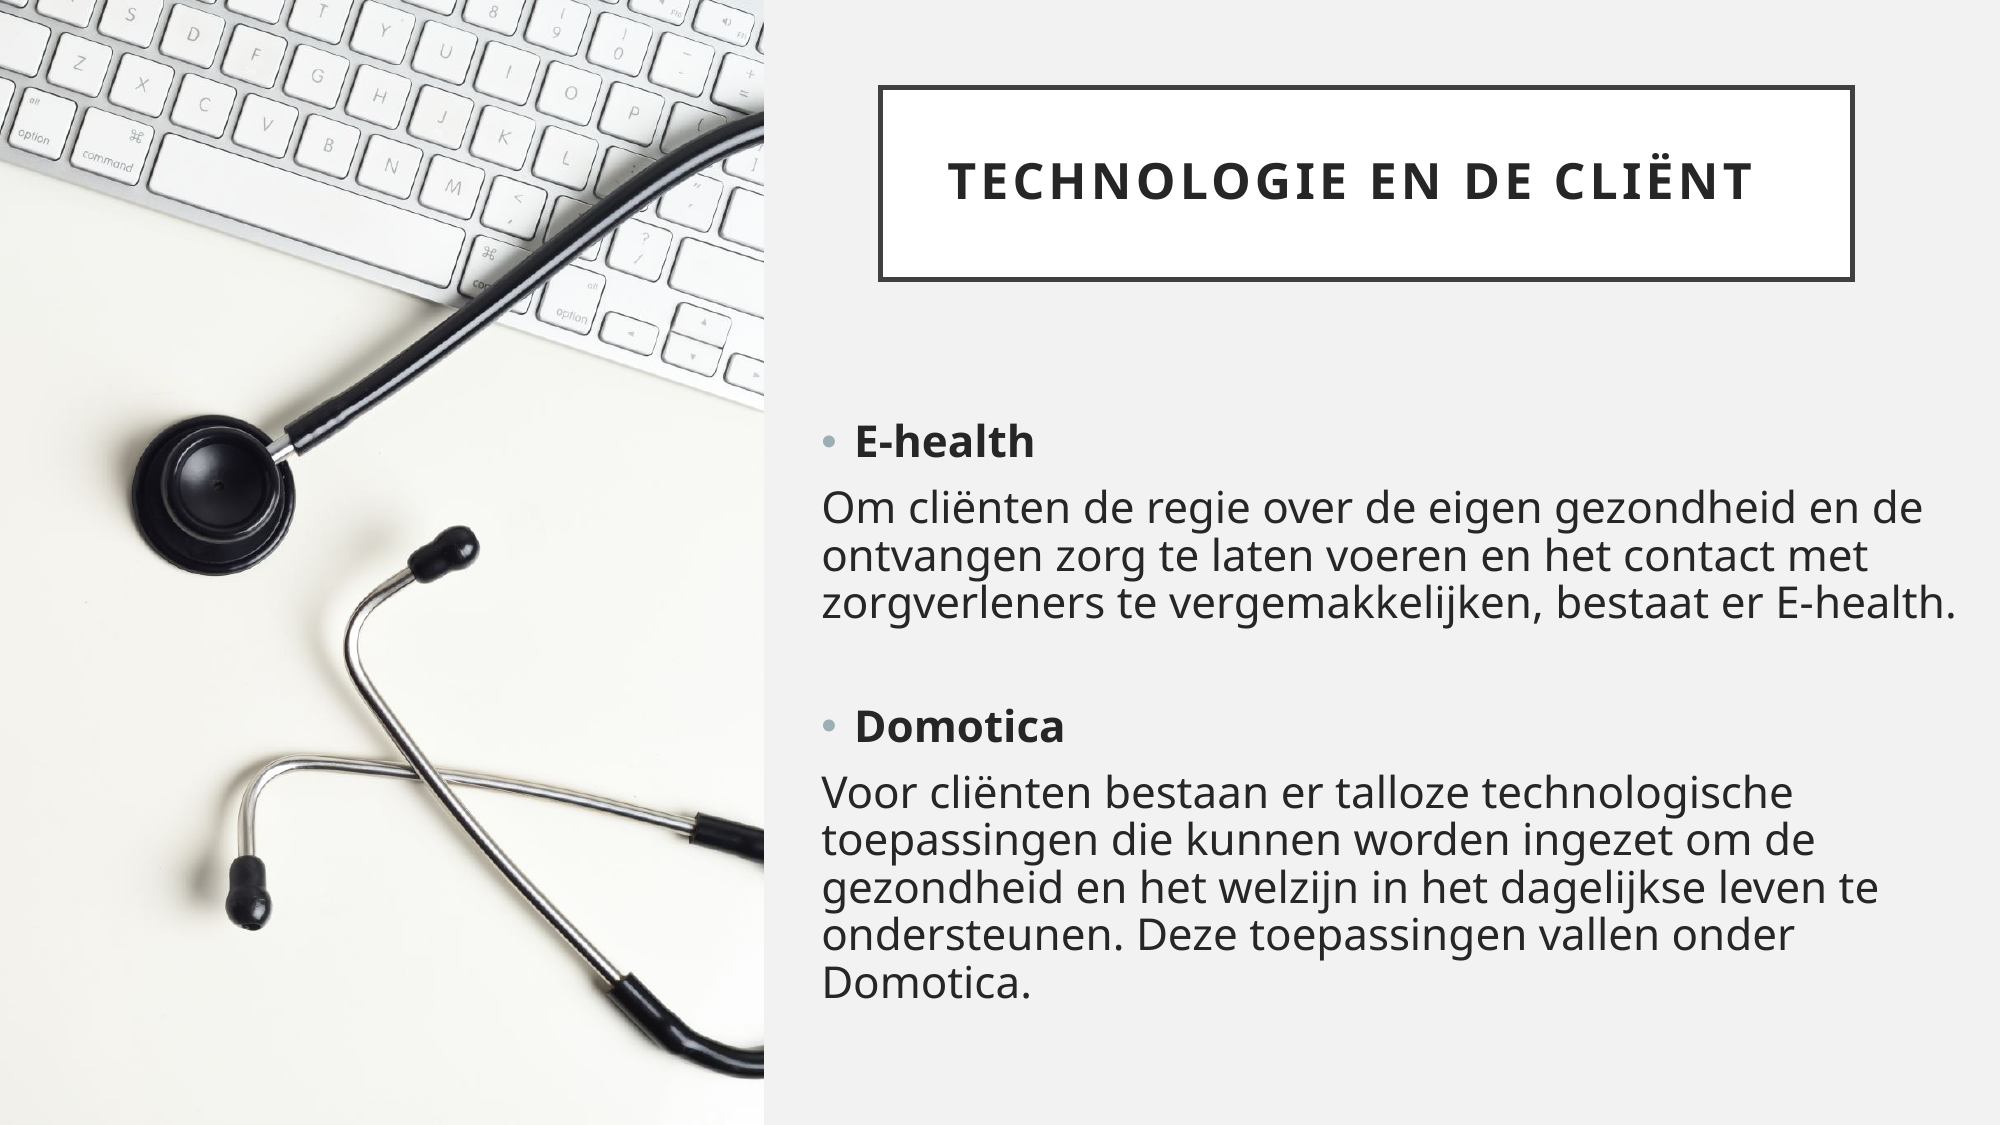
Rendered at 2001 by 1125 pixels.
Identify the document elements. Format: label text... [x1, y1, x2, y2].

title Technologie en de cliënt [878, 85, 1855, 282]
picture [0, 0, 764, 1125]
list E-health Om cliënten de regie over de eigen gezondheid en de ontvangen zorg te laten voeren en het contact met zorgverleners te vergemakkelijken, bestaat er E-health. Domotica Voor cliënten bestaan er talloze technologische toepassingen die kunnen worden ingezet om de gezondheid en het welzijn in het dagelijkse leven te ondersteunen. Deze toepassingen vallen onder Domotica. [806, 350, 1985, 1066]
